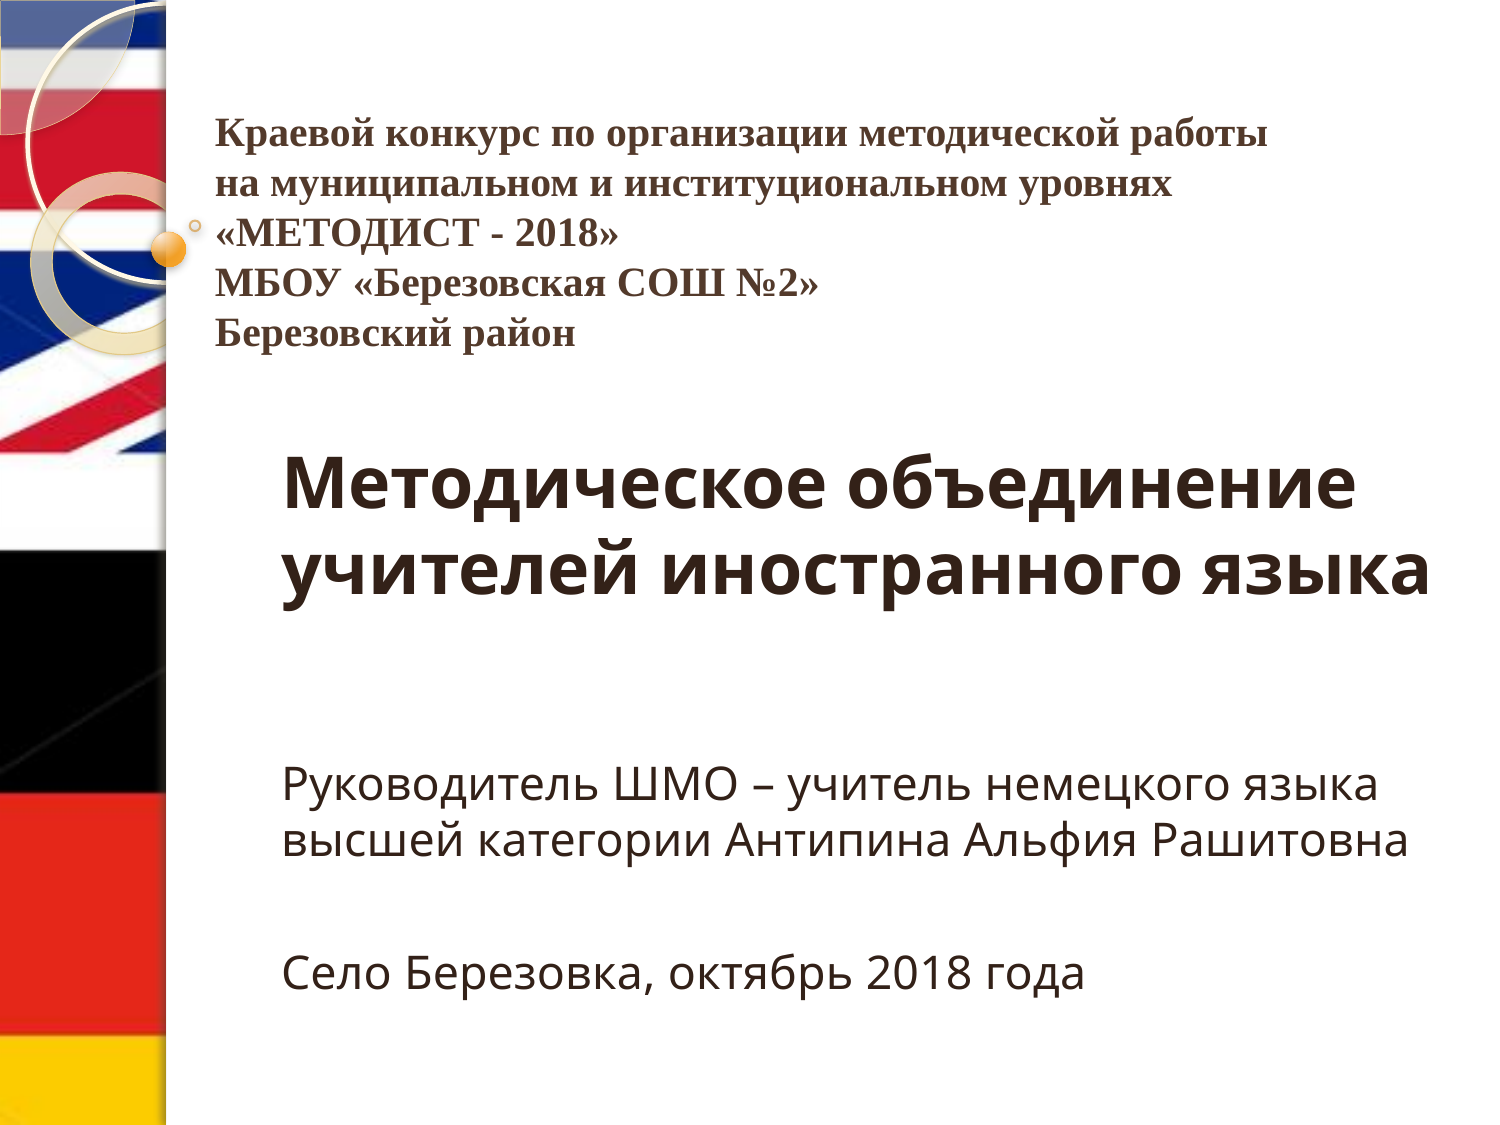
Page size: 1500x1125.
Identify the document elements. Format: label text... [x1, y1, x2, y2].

picture [53, 241, 159, 332]
picture [136, 0, 162, 4]
title Краевой конкурс по организации методической работы на муниципальном и институциональном уровнях «МЕТОДИСТ - 2018» МБОУ «Березовская СОШ №2» Березовский район [200, 59, 1450, 463]
picture [0, 134, 166, 1125]
picture [62, 195, 160, 280]
subtitle Методическое объединение учителей иностранного языка Руководитель ШМО – учитель немецкого языка высшей категории Антипина Альфия Рашитовна Село Березовка, октябрь 2018 года [262, 437, 1450, 1050]
picture [33, 13, 159, 207]
